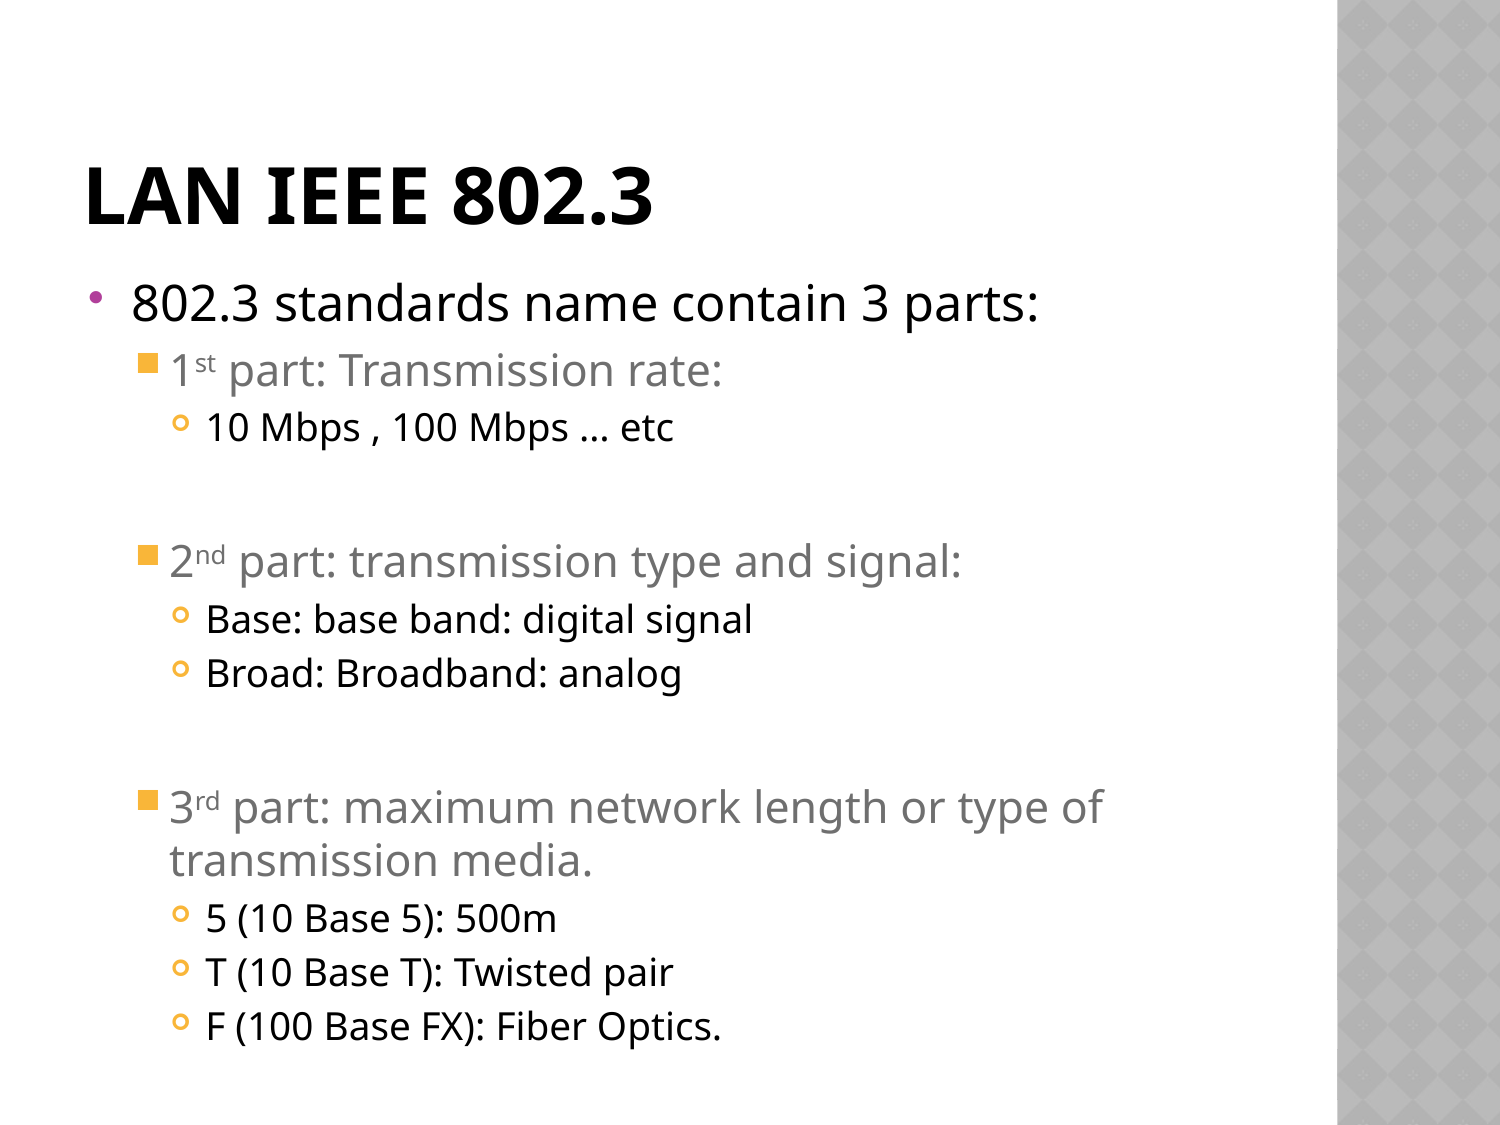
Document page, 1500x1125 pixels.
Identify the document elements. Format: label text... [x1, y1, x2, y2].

list 802.3 standards name contain 3 parts: 1st part: Transmission rate: 10 Mbps , 100 Mbps … etc 2nd part: transmission type and signal: Base: base band: digital signal Broad: Broadband: analog 3rd part: maximum network length or type of transmission media. 5 (10 Base 5): 500m T (10 Base T): Twisted pair F (100 Base FX): Fiber Optics. [75, 264, 1263, 1059]
title LAN IEEE 802.3 [75, 52, 1263, 240]
